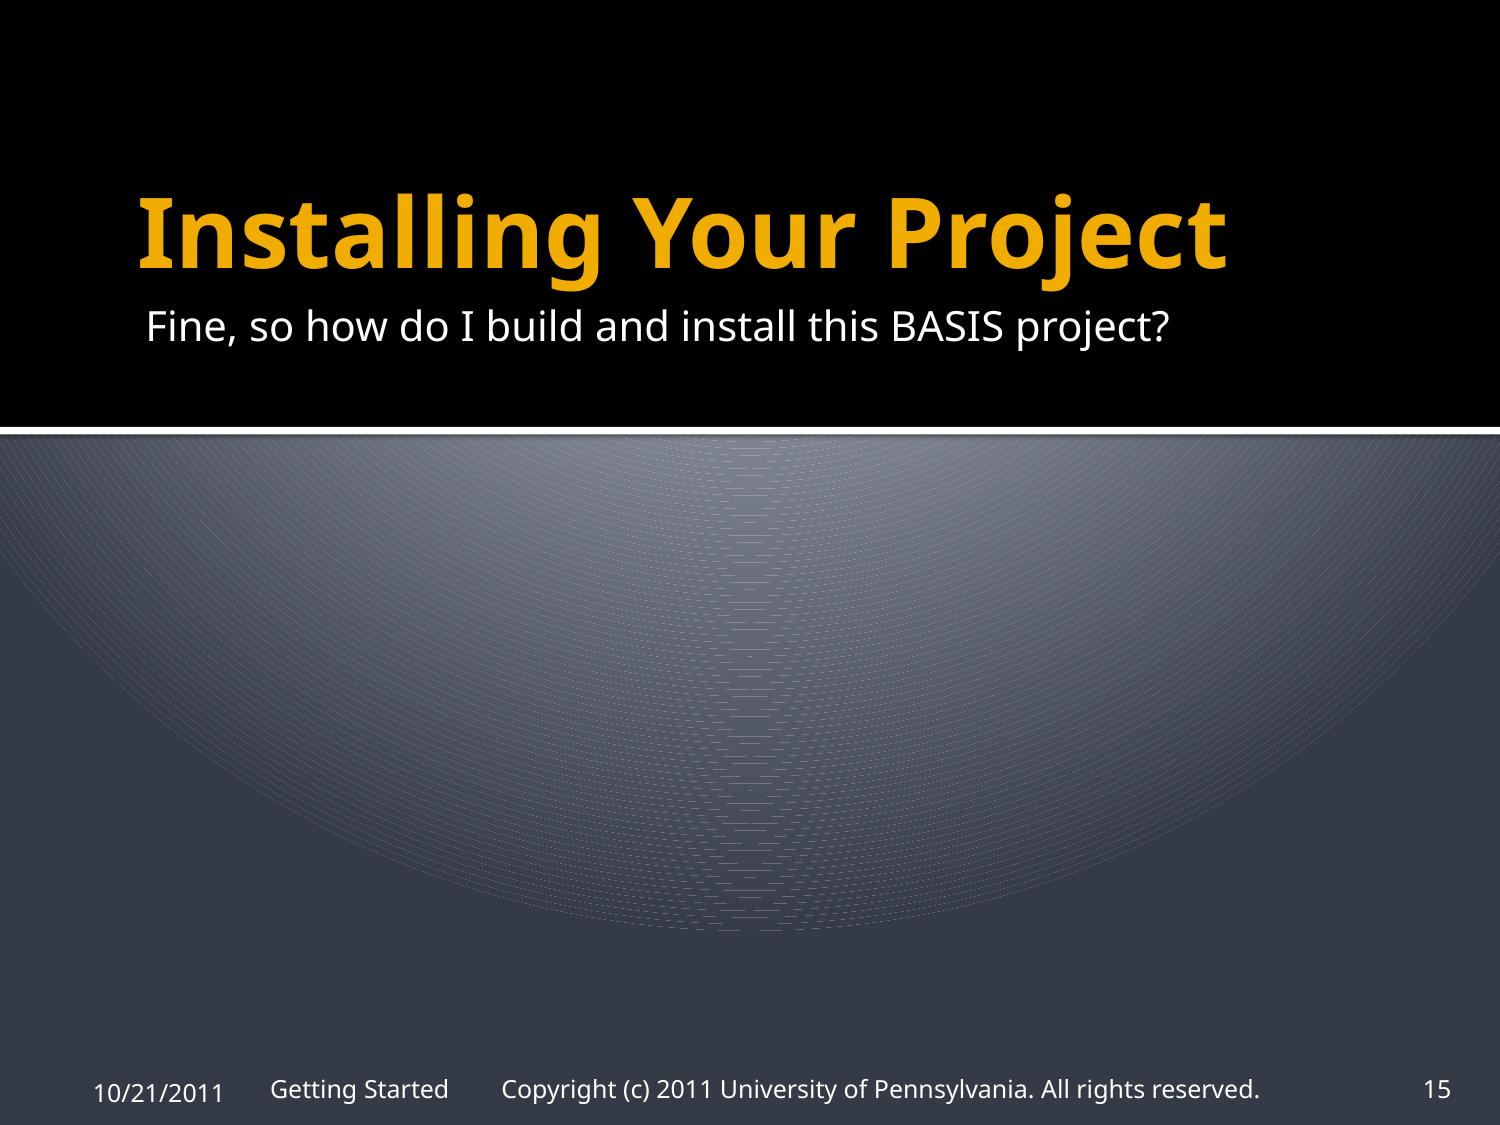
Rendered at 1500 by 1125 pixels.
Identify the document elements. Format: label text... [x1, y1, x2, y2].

list Fine, so how do I build and install this BASIS project? [121, 299, 1438, 413]
slide_number 15 [1345, 1062, 1467, 1108]
footer Getting Started Copyright (c) 2011 University of Pennsylvania. All rights reserved. [262, 1062, 1337, 1108]
title Installing Your Project [123, 19, 1438, 288]
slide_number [75, 1062, 238, 1108]
